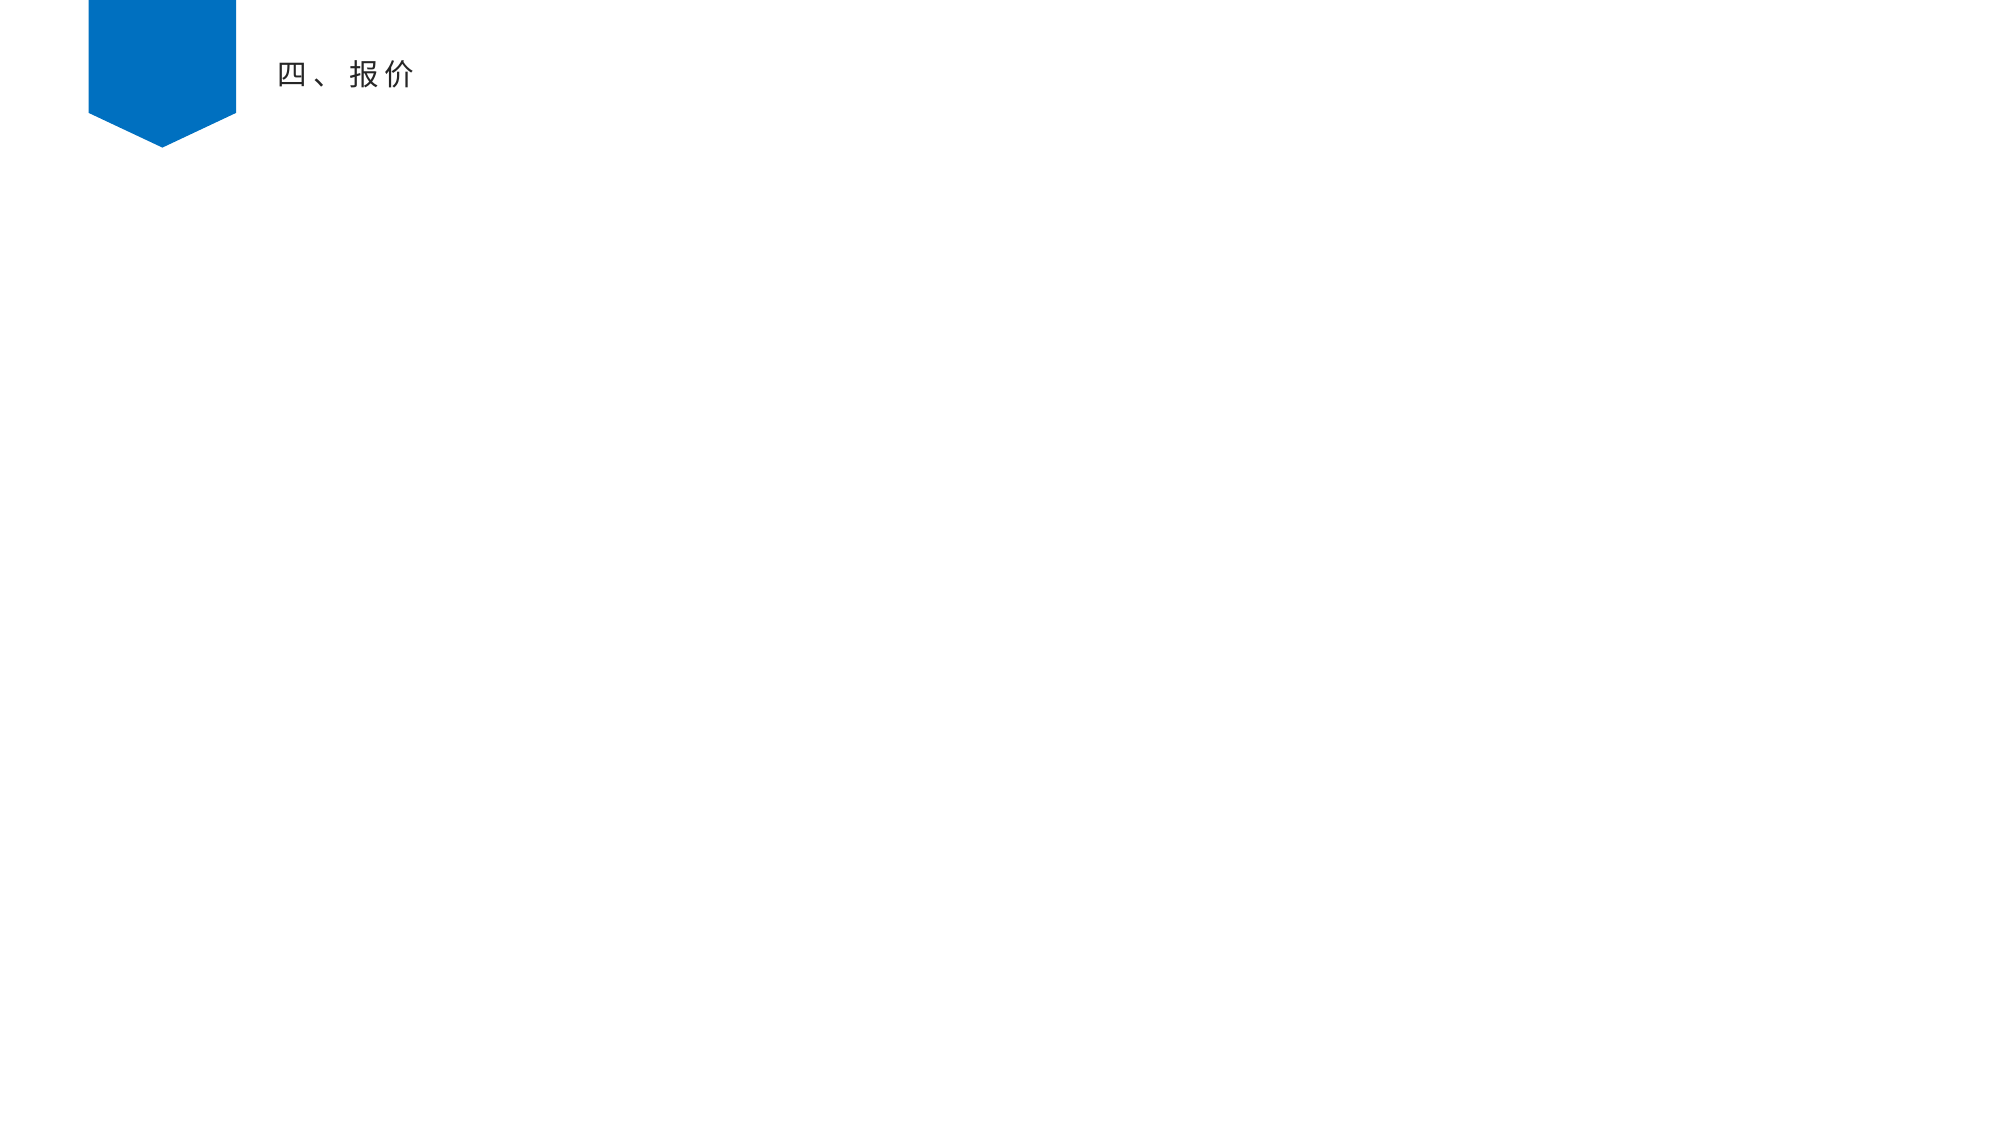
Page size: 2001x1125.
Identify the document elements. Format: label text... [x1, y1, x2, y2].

text_box [87, 0, 238, 149]
title 四、报价 [262, 15, 1940, 132]
